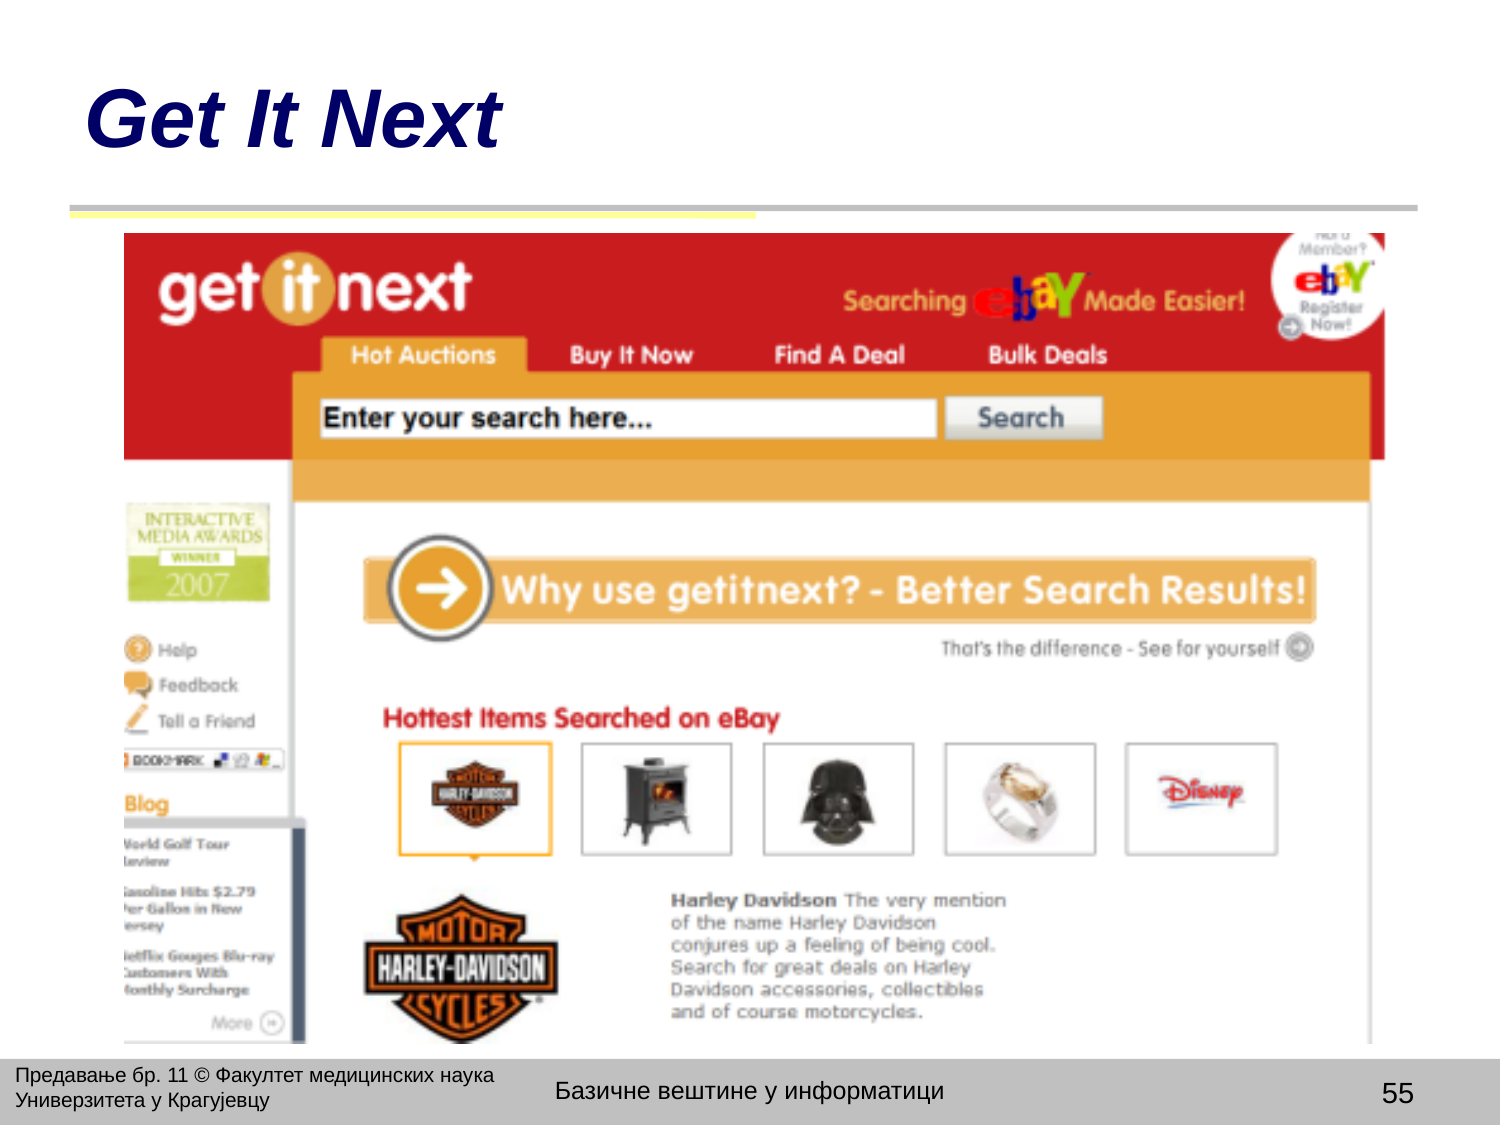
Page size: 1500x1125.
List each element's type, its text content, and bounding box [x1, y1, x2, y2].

slide_number Предавање бр. 11 © Факултет медицинских наука Универзитета у Крагујевцу [0, 1053, 621, 1108]
slide_number 55 [1079, 1066, 1430, 1125]
title Get It Next [69, 19, 1426, 208]
footer Базичне вештине у информатици [512, 1066, 988, 1125]
picture [123, 233, 1388, 1045]
